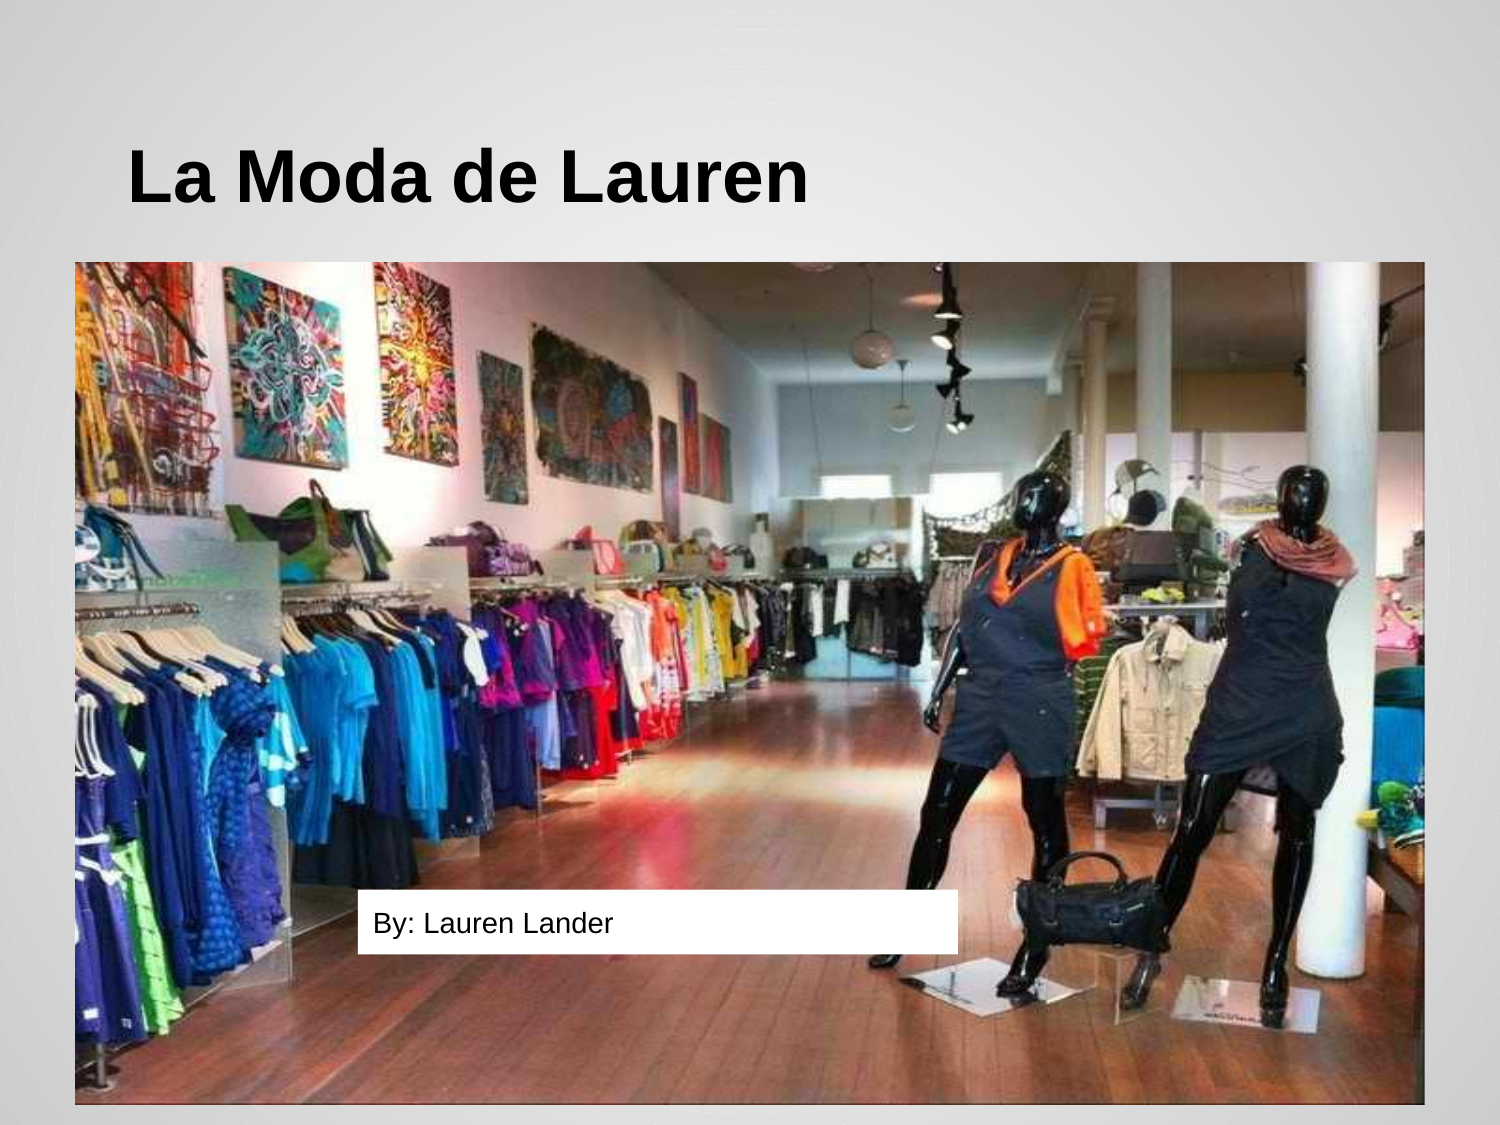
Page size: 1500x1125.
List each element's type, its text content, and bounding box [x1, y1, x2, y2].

text_box [450, 504, 895, 721]
text_box [268, 157, 869, 233]
text_box [75, 262, 1425, 1105]
title La Moda de Lauren [75, 14, 1425, 233]
text_box By: Lauren Lander [357, 889, 958, 955]
